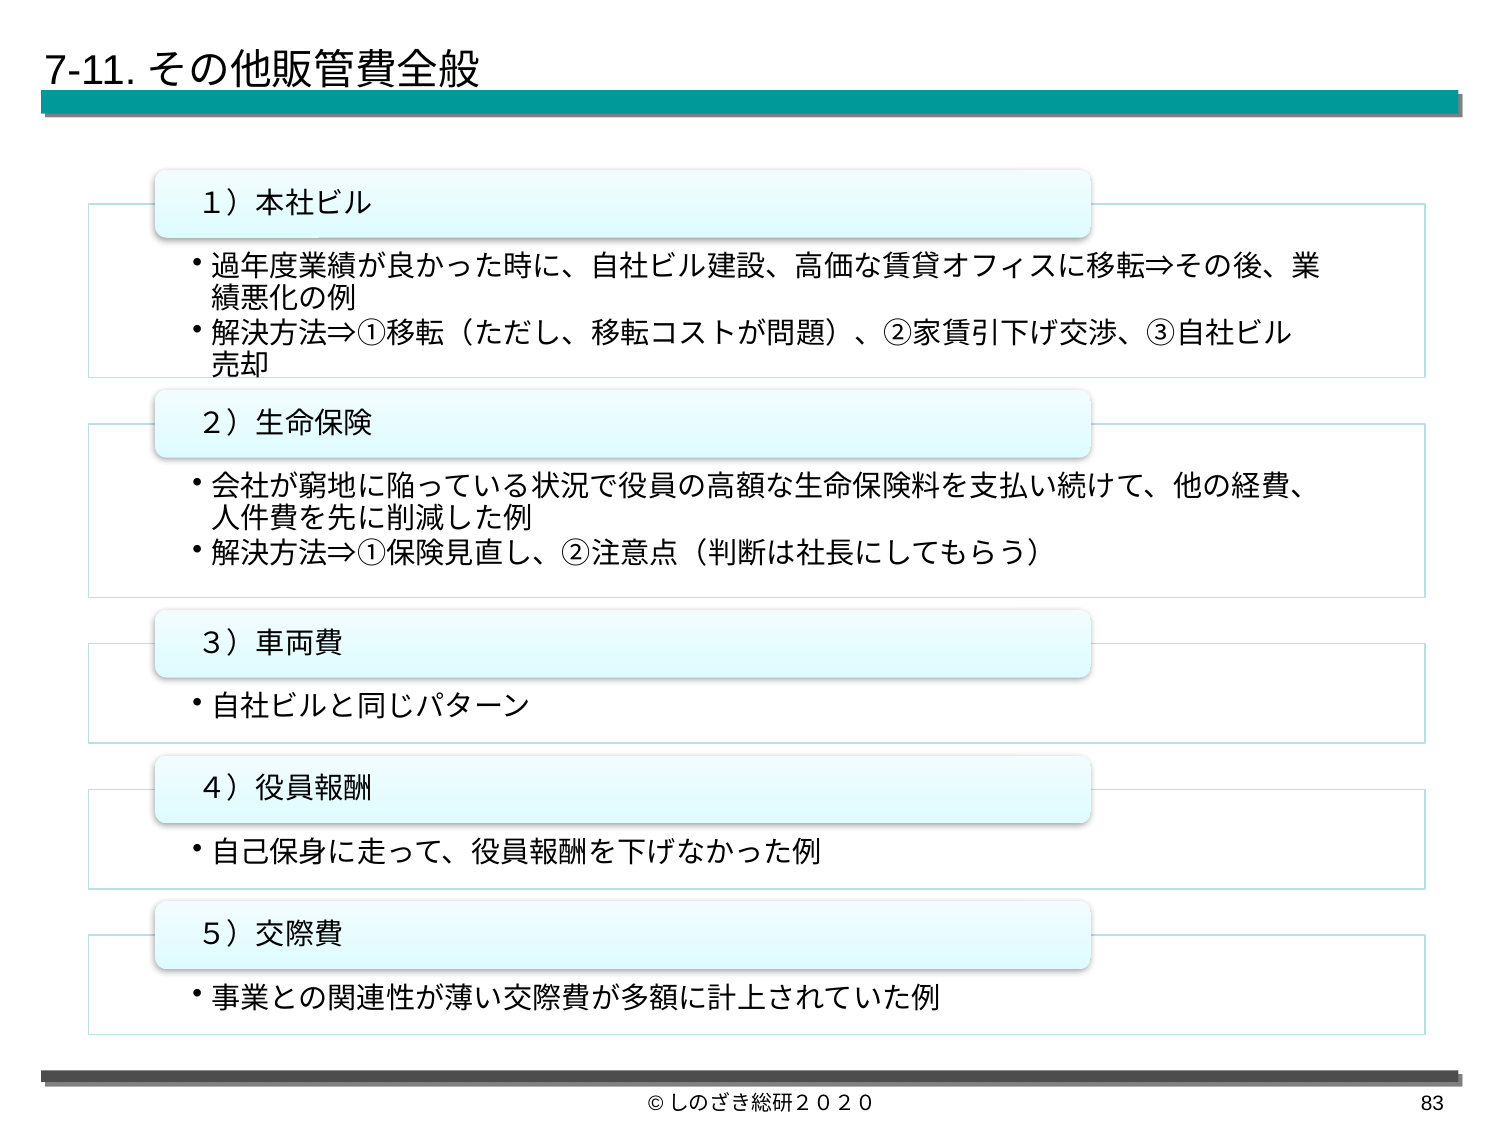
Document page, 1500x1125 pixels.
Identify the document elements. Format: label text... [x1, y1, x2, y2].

text_box 7-11.その他販管費全般 [29, 35, 1020, 101]
slide_number 82 [1108, 1082, 1459, 1125]
footer ©しのざき総研２０２０ [524, 1082, 1000, 1125]
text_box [88, 162, 1426, 1043]
